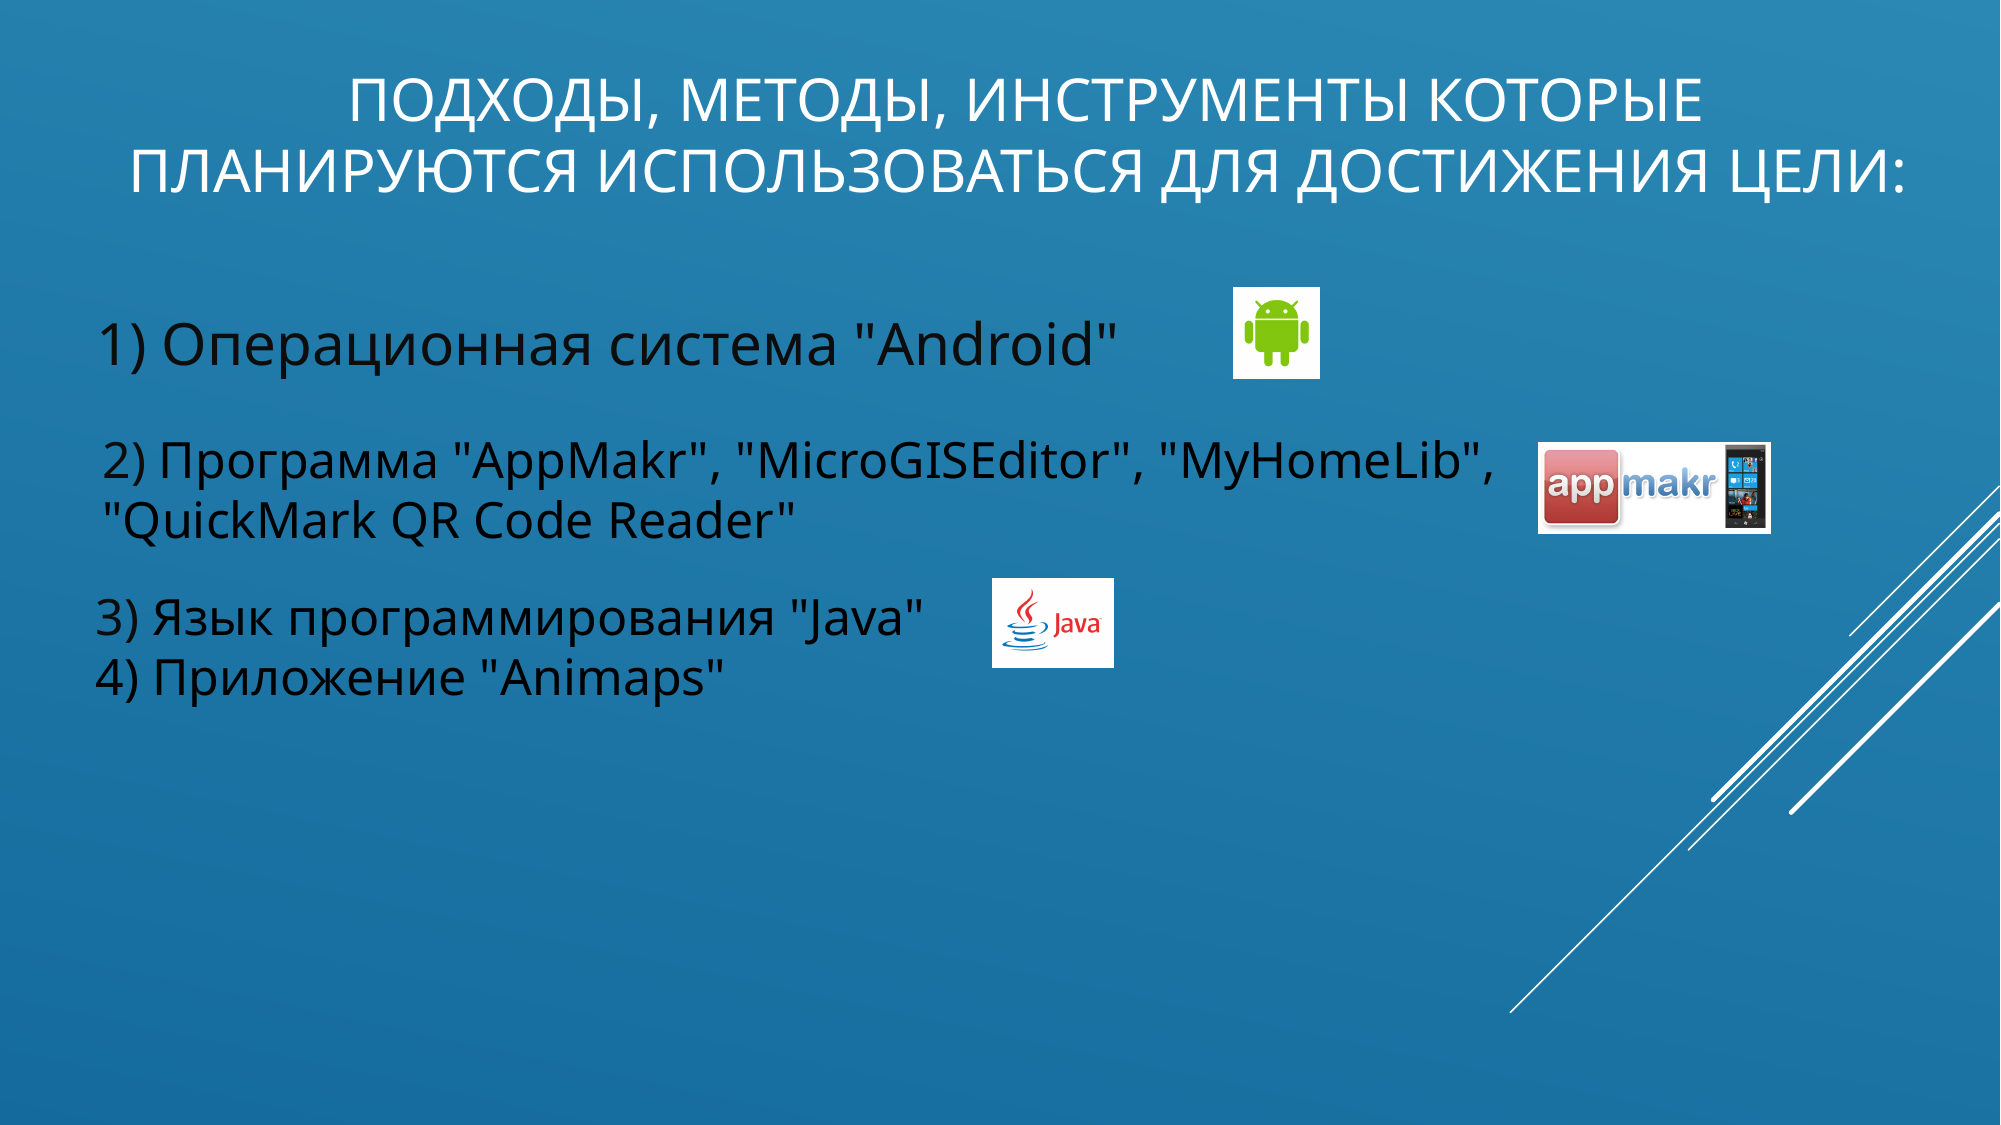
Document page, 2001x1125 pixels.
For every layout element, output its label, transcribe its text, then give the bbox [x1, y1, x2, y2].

picture [1538, 442, 1771, 534]
picture [1232, 286, 1320, 379]
text_box 3) Язык программирования "Java" 4) Приложение "Animaps" [81, 578, 1843, 713]
list 1) Операционная система "Android" [81, 287, 1974, 468]
picture [992, 578, 1114, 668]
text_box 2) Программа "AppMakr", "MicroGISEditor", "MyHomeLib", "QuickMark QR Code Reader" [87, 421, 1735, 557]
title ПОДХОДЫ, МЕТОДЫ, ИНСТРУМЕНТЫ КОТОРЫЕ ПЛАНИРУЮТСЯ ИСПОЛЬЗОВАТЬСЯ ДЛЯ ДОСТИЖЕНИЯ ЦЕЛИ: [112, 20, 1941, 246]
